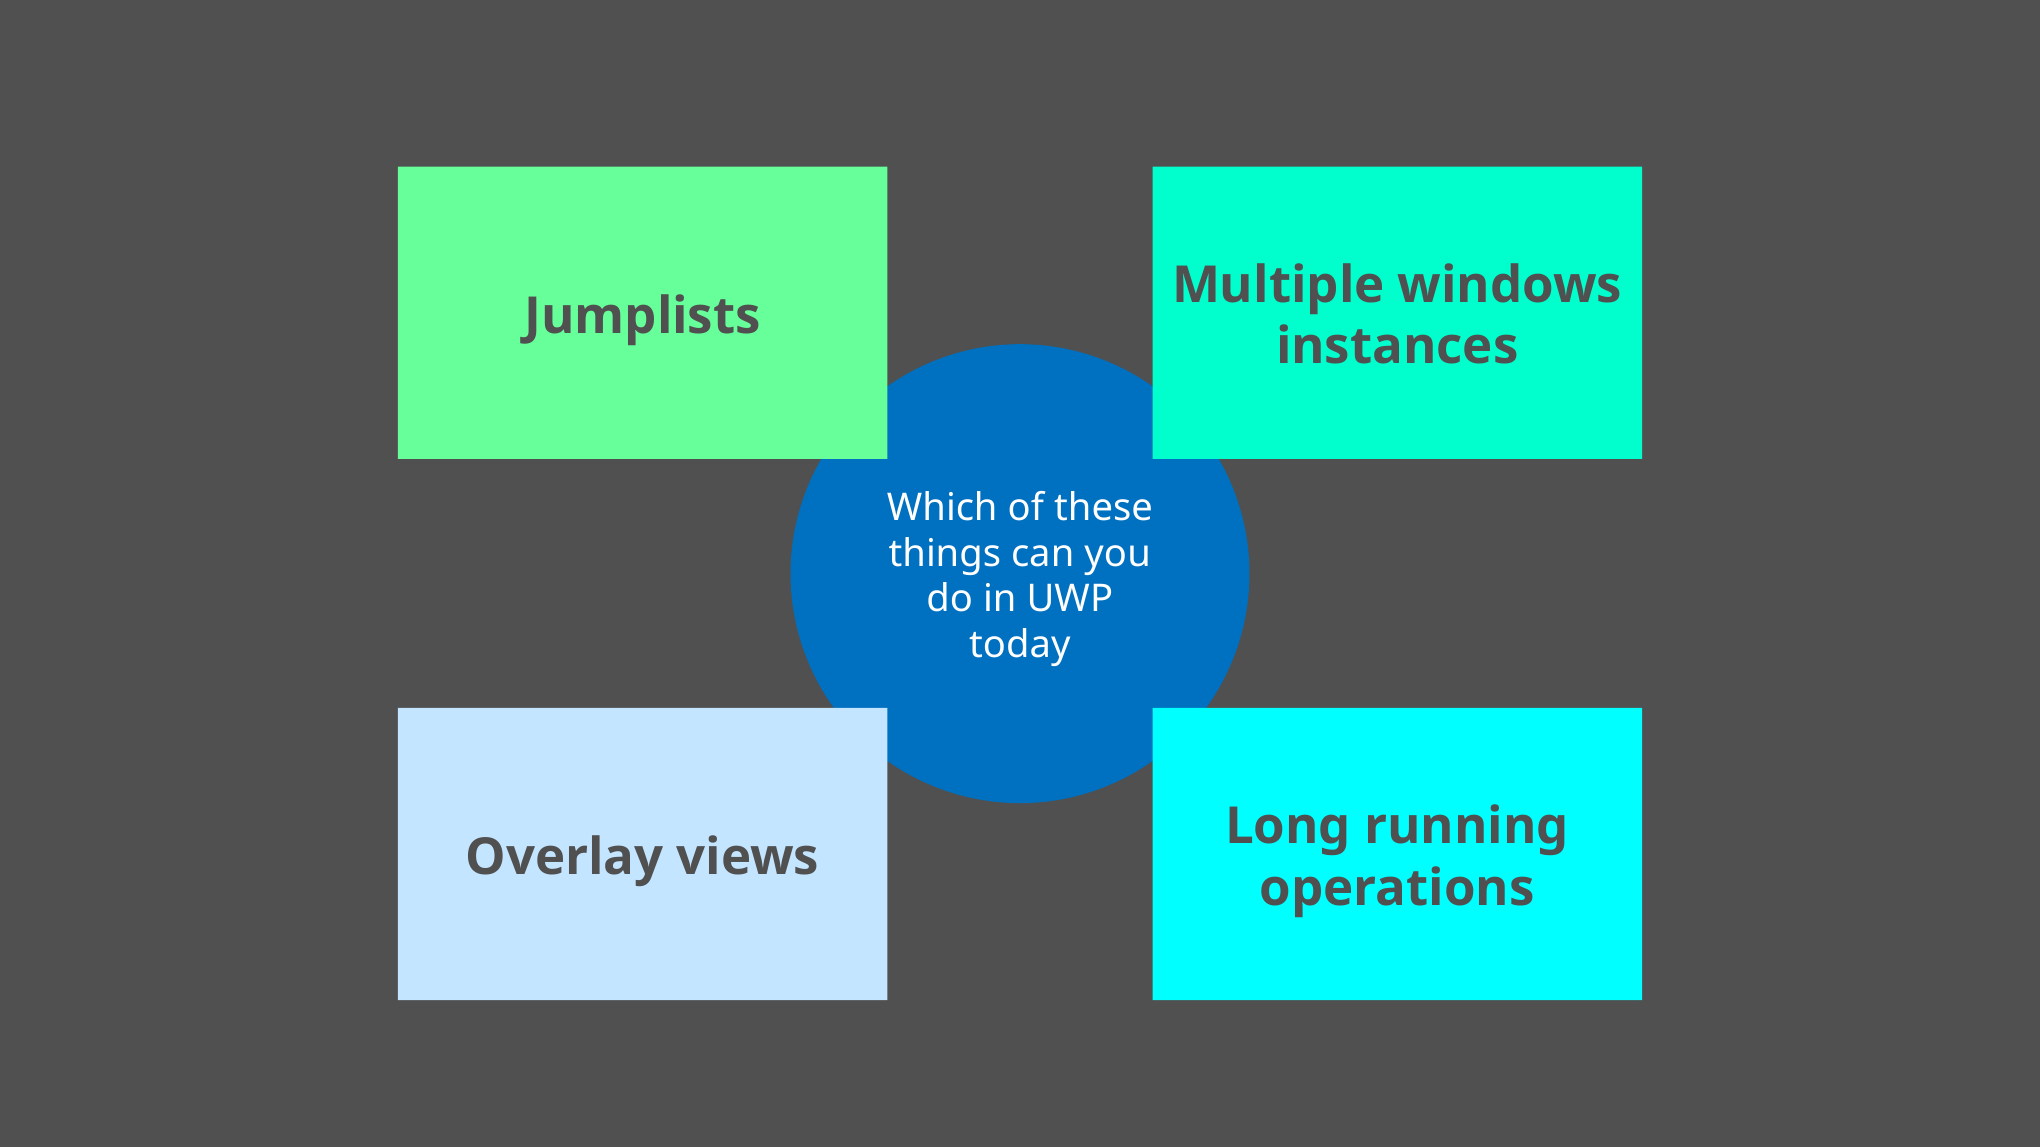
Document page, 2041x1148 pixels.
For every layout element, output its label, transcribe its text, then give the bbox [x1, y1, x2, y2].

text_box Overlay views [397, 707, 888, 1001]
text_box Long running operations [1152, 707, 1643, 1001]
text_box Jumplists [397, 166, 888, 460]
text_box Multiple windows instances [1152, 166, 1643, 460]
text_box Which of these things can you do in UWP today [789, 343, 1251, 804]
